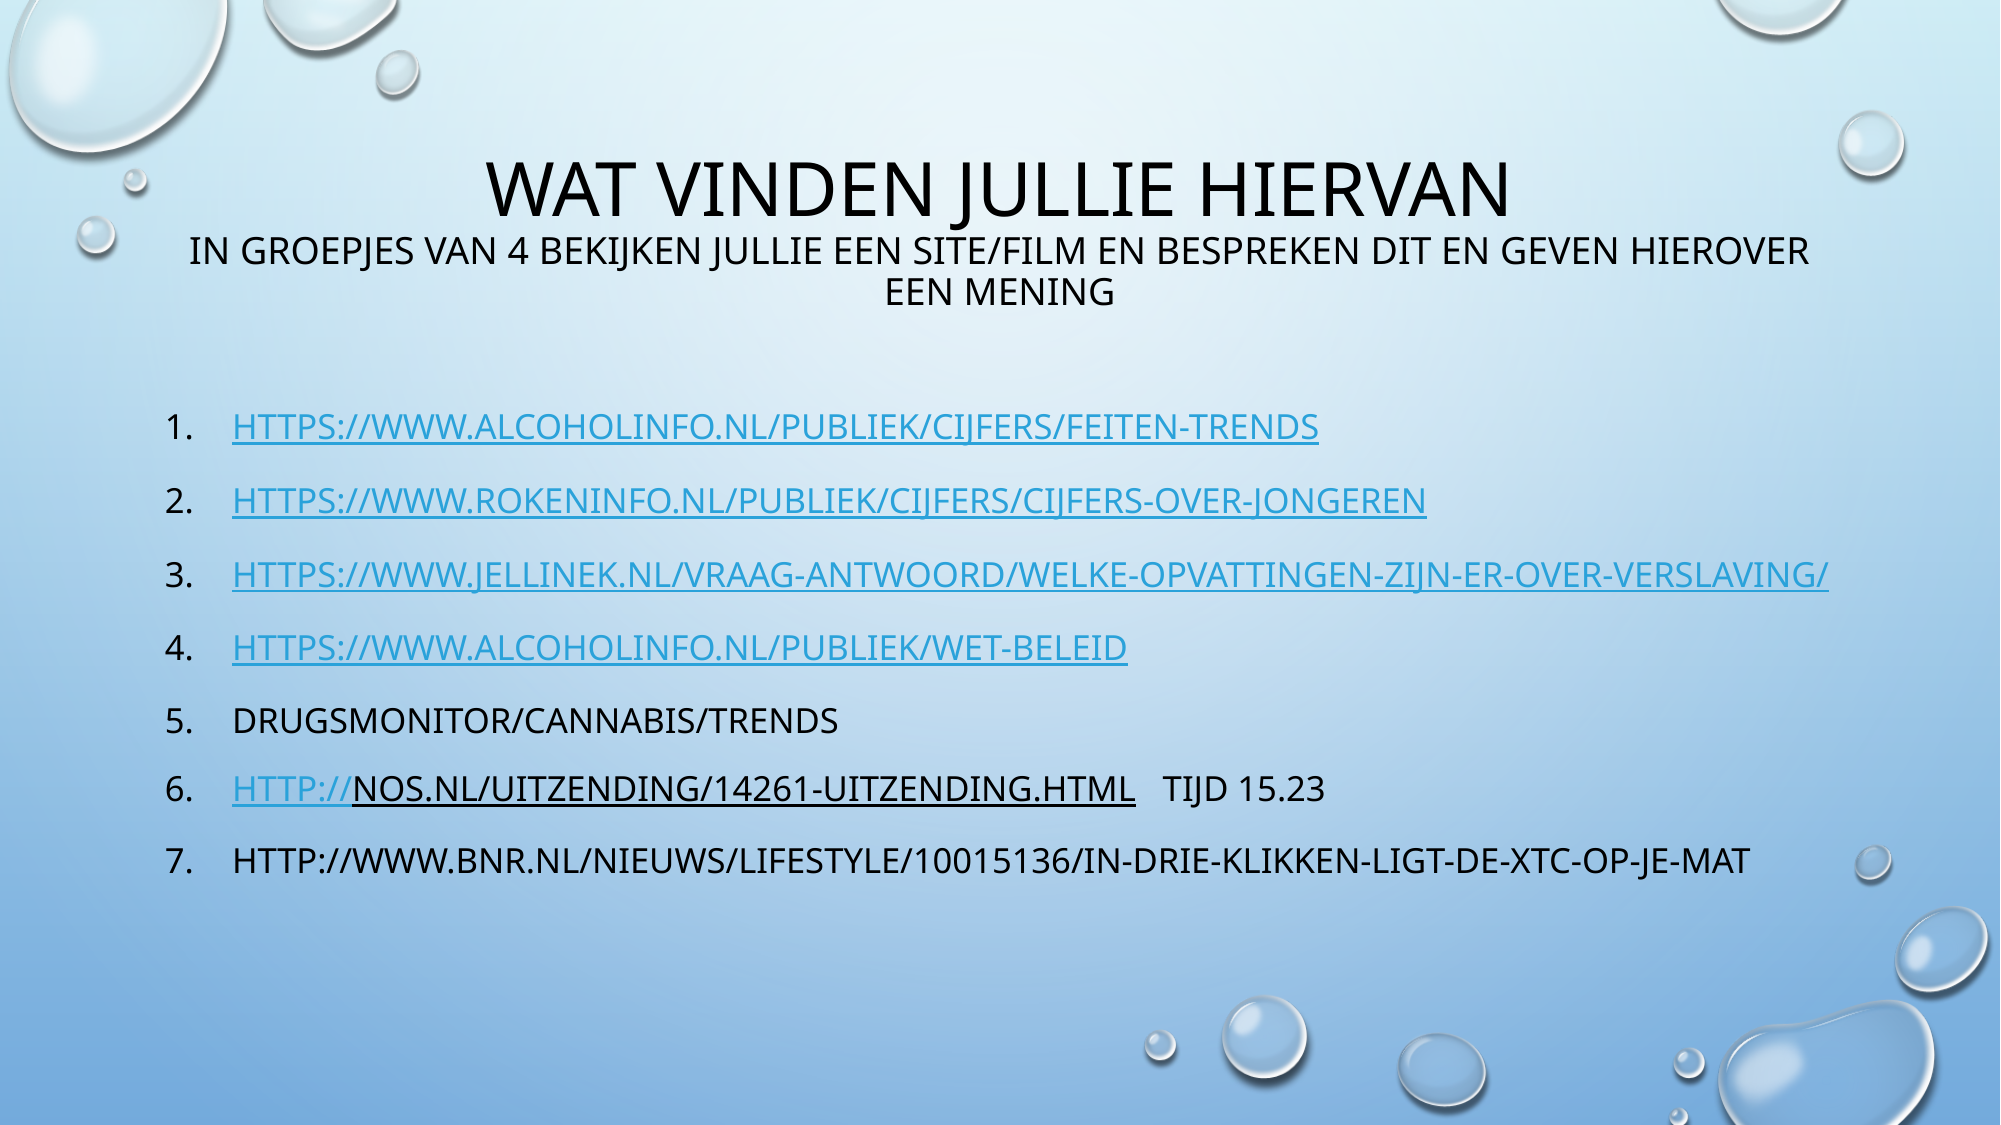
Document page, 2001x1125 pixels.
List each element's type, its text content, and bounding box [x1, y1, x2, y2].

list https://www.alcoholinfo.nl/publiek/cijfers/feiten-trends https://www.rokeninfo.nl/publiek/cijfers/cijfers-over-jongeren https://www.jellinek.nl/vraag-antwoord/welke-opvattingen-zijn-er-over-verslaving/ https://www.alcoholinfo.nl/publiek/wet-beleid Drugsmonitor/cannabis/trends http://nos.nl/uitzending/14261-uitzending.html tijd 15.23 http://www.bnr.nl/nieuws/lifestyle/10015136/in-drie-klikken-ligt-de-xtc-op-je-mat [149, 388, 1850, 950]
title Wat vinden jullie hiervan in groepjes van 4 bekijken jullie een site/film en bespreken dit en geven hierover een mening [149, 101, 1851, 364]
picture [0, 0, 2000, 1125]
